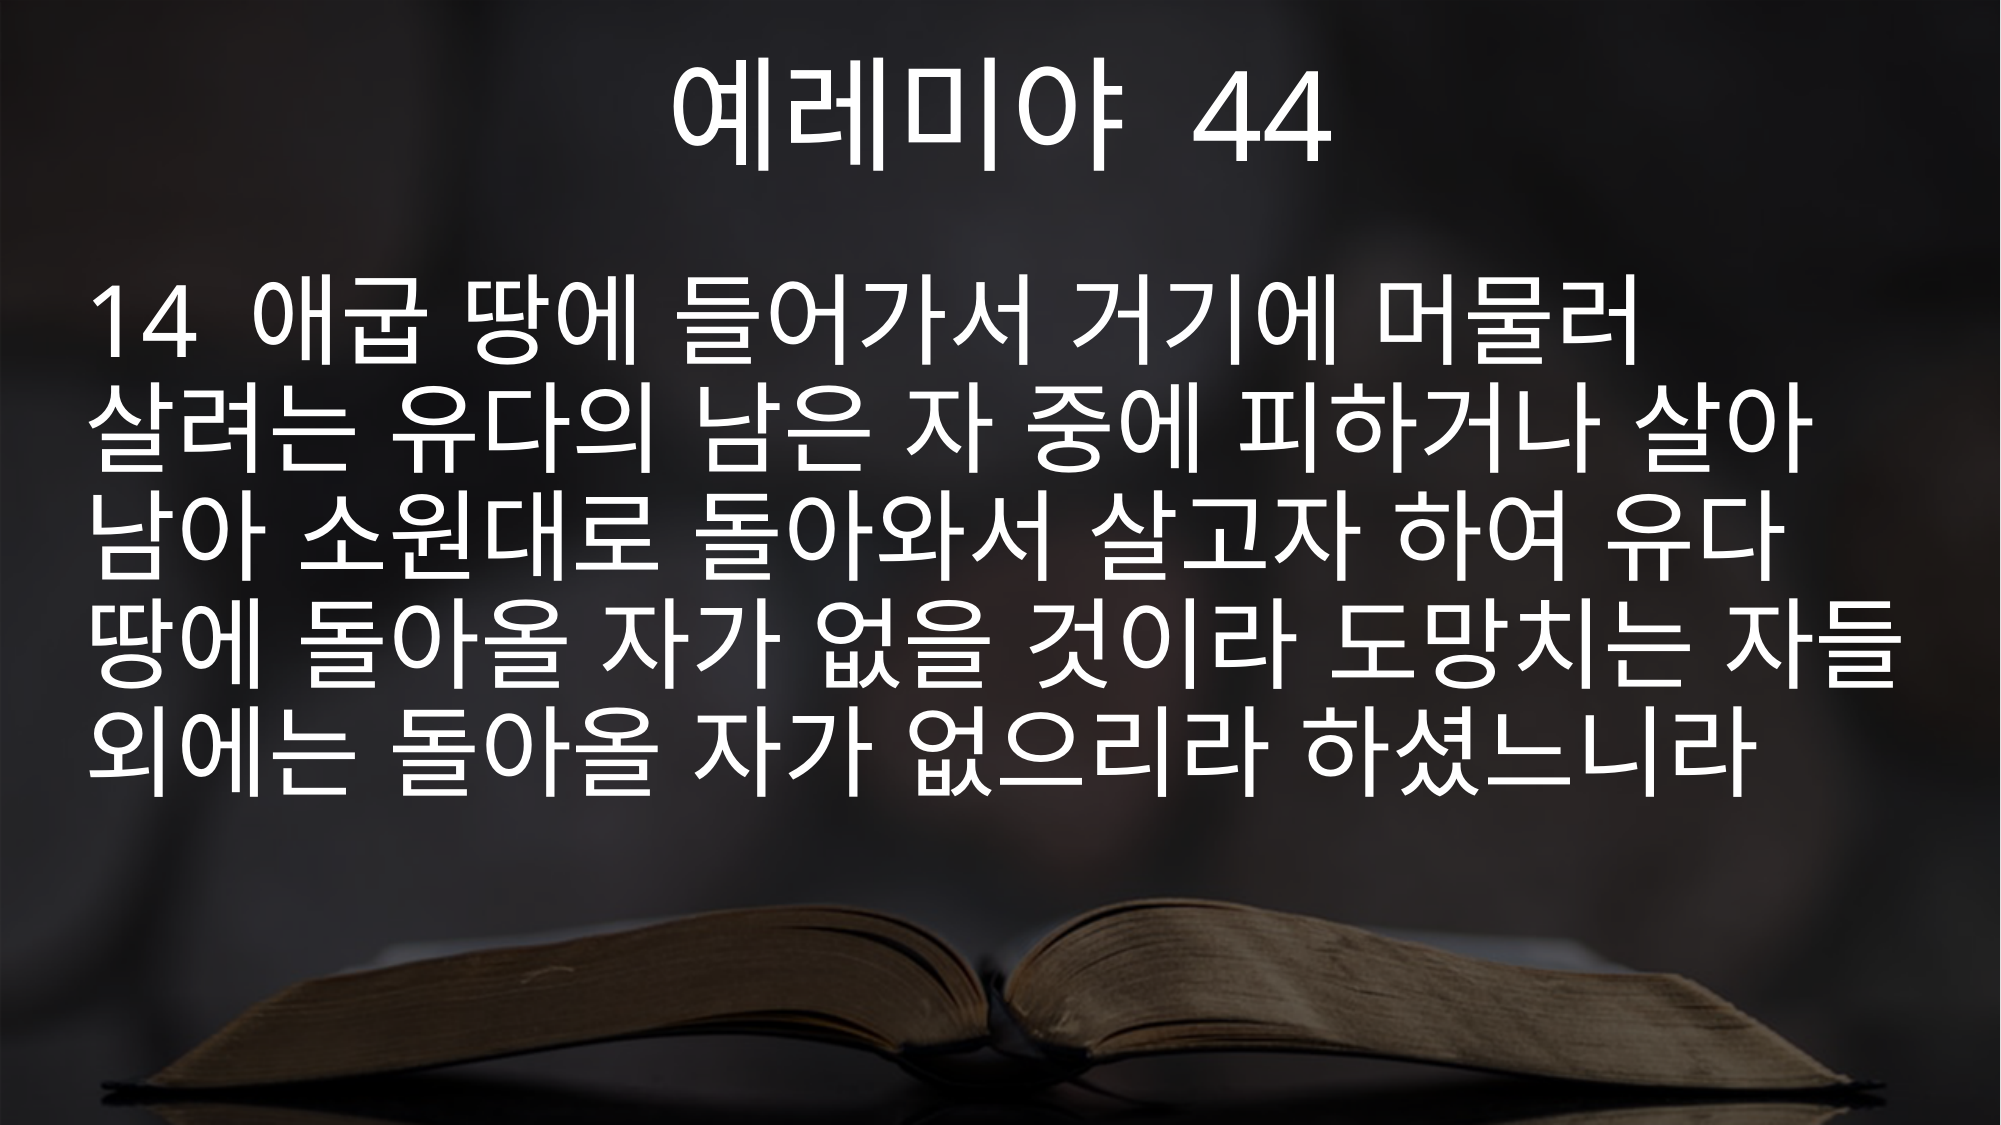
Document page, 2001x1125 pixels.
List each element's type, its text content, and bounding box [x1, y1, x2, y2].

footer 예레미야 44 [0, 32, 2000, 192]
picture [0, 0, 2001, 1125]
list 14 애굽 땅에 들어가서 거기에 머물러 살려는 유다의 남은 자 중에 피하거나 살아 남아 소원대로 돌아와서 살고자 하여 유다 땅에 돌아올 자가 없을 것이라 도망치는 자들 외에는 돌아올 자가 없으리라 하셨느니라 [69, 263, 1953, 423]
